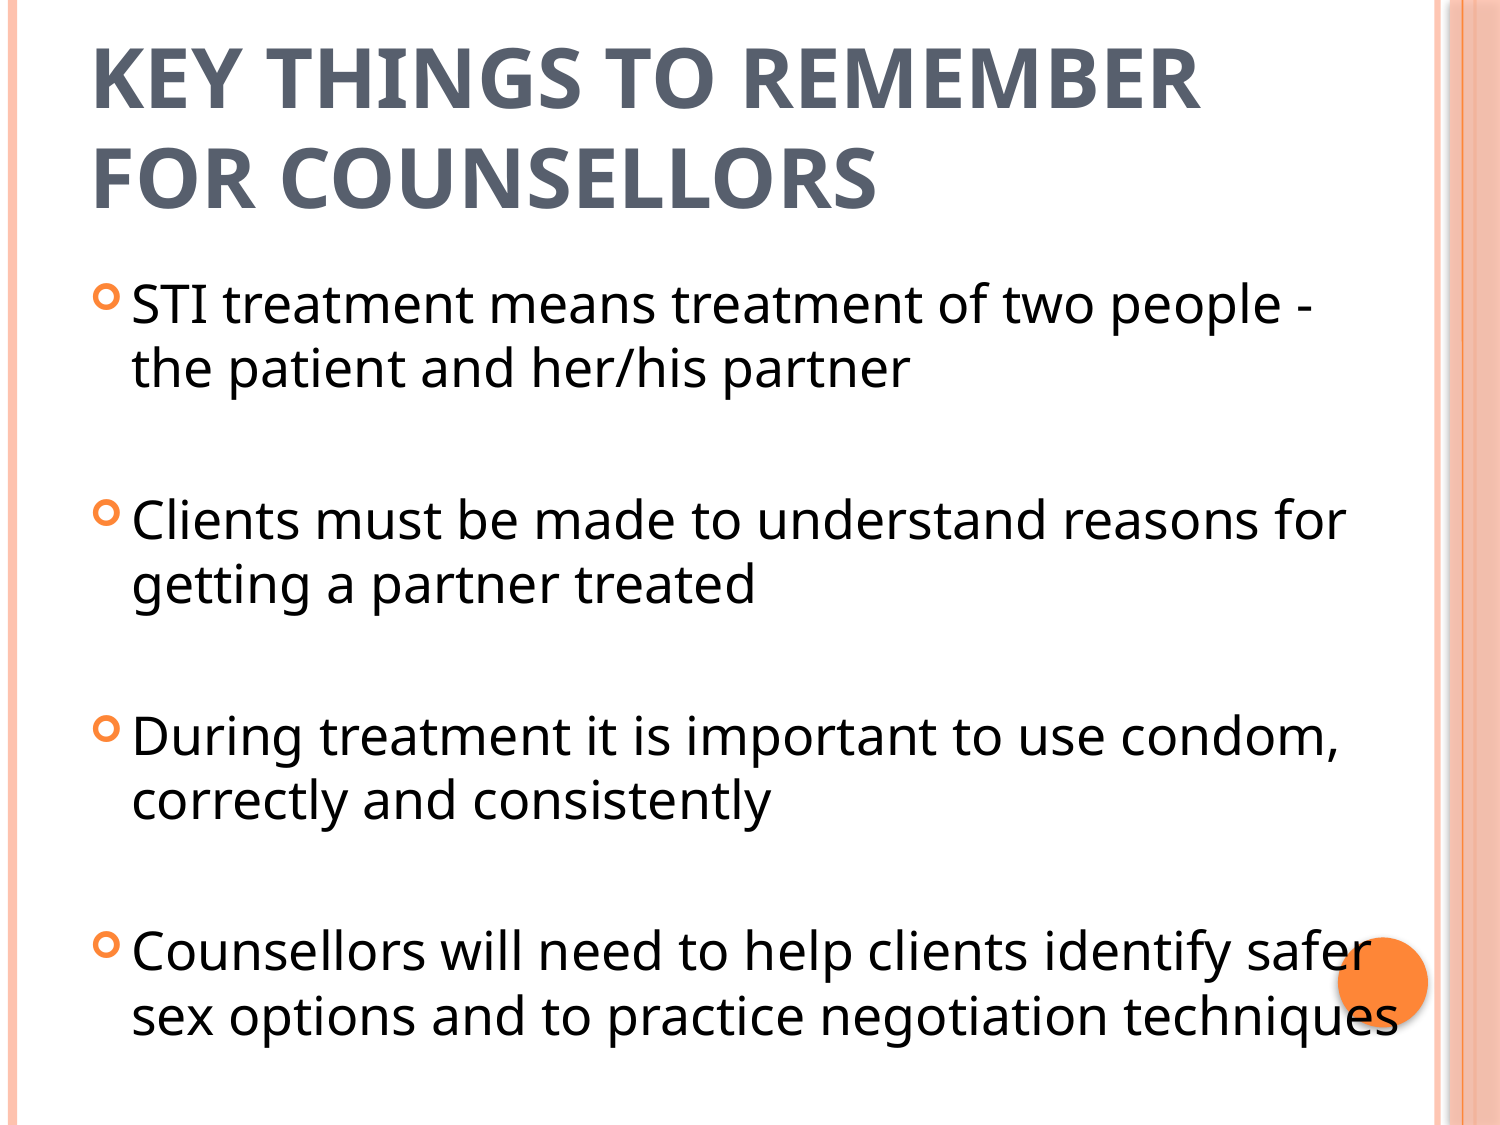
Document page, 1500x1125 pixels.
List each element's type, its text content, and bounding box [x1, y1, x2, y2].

list STI treatment means treatment of two people - the patient and her/his partner Clients must be made to understand reasons for getting a partner treated During treatment it is important to use condom, correctly and consistently Counsellors will need to help clients identify safer sex options and to practice negotiation techniques [75, 262, 1425, 1125]
title Key things to remember for Counsellors [75, 45, 1300, 233]
